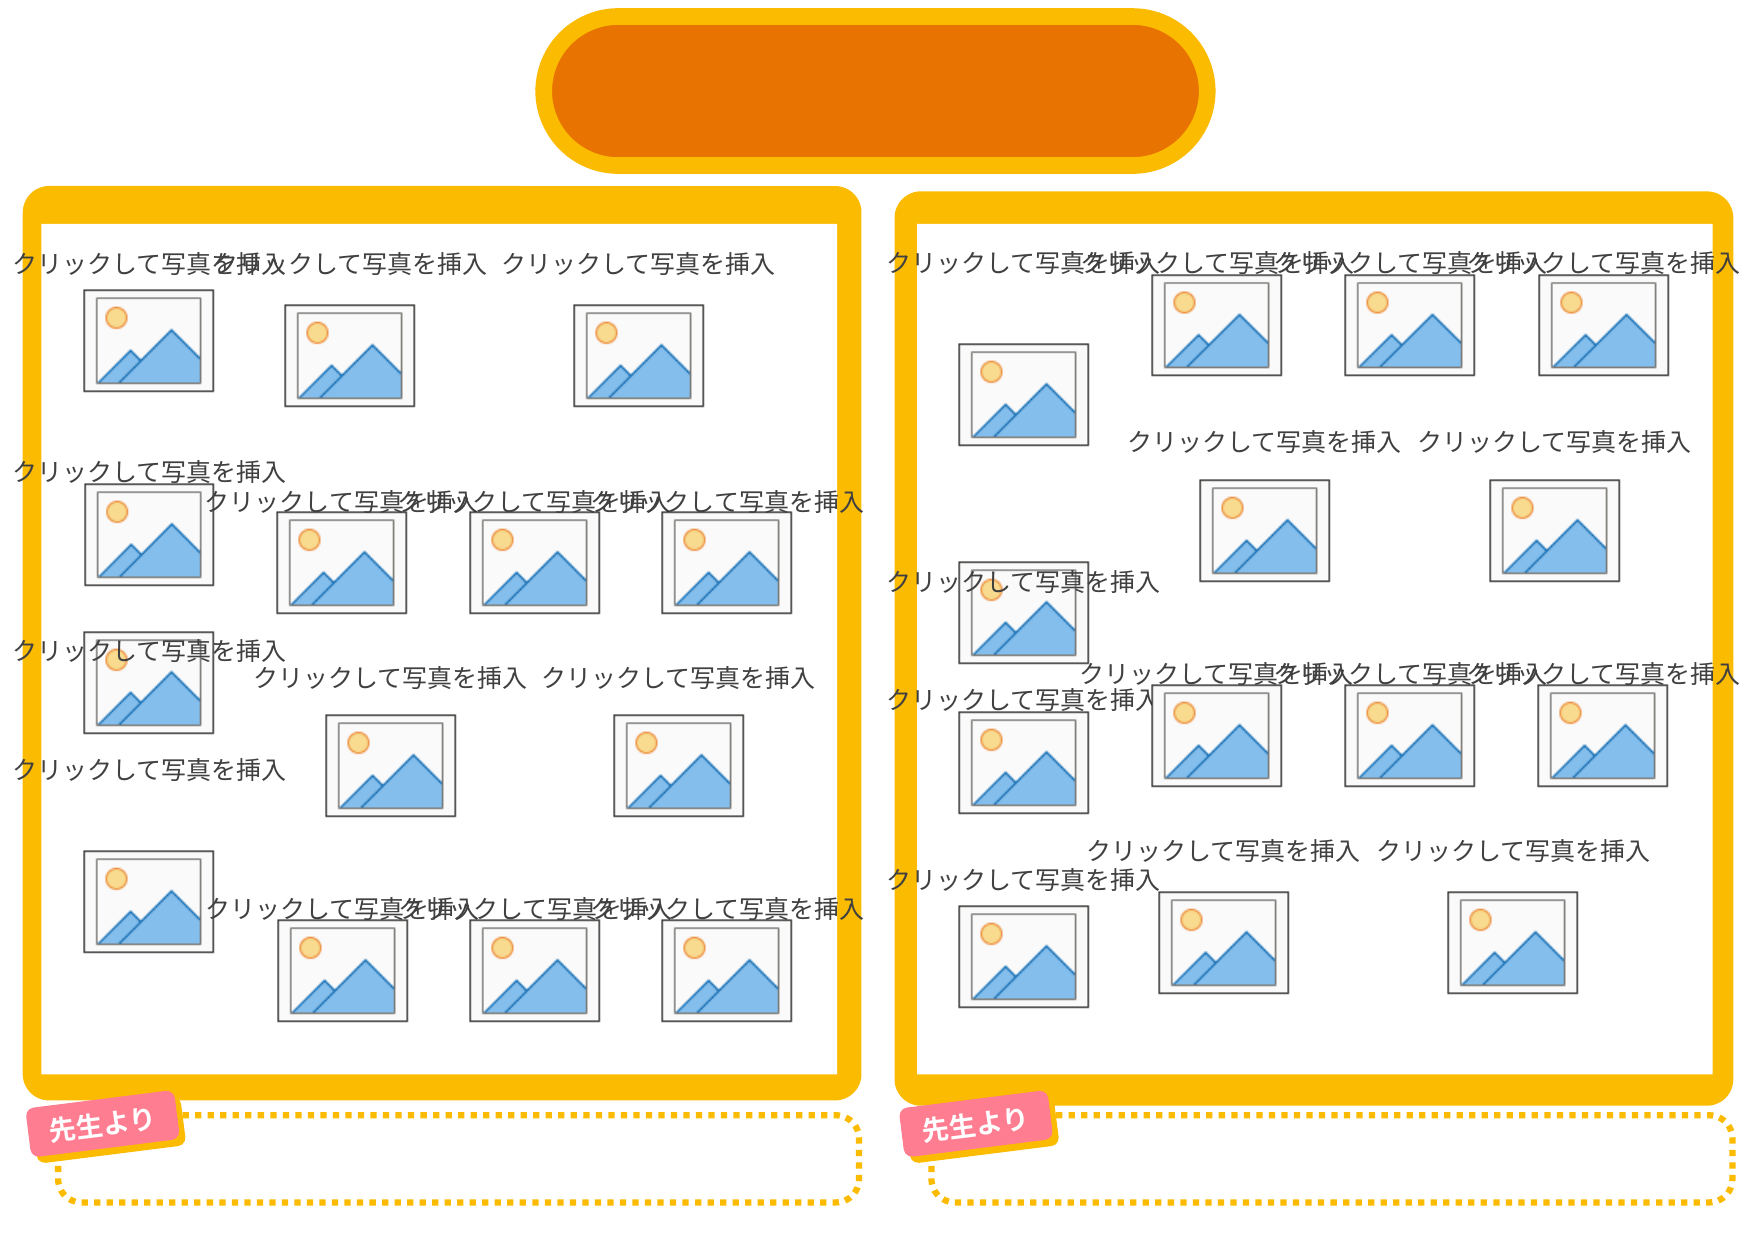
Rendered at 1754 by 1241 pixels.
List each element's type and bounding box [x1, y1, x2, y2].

picture [52, 237, 824, 1061]
picture [927, 236, 1701, 1062]
